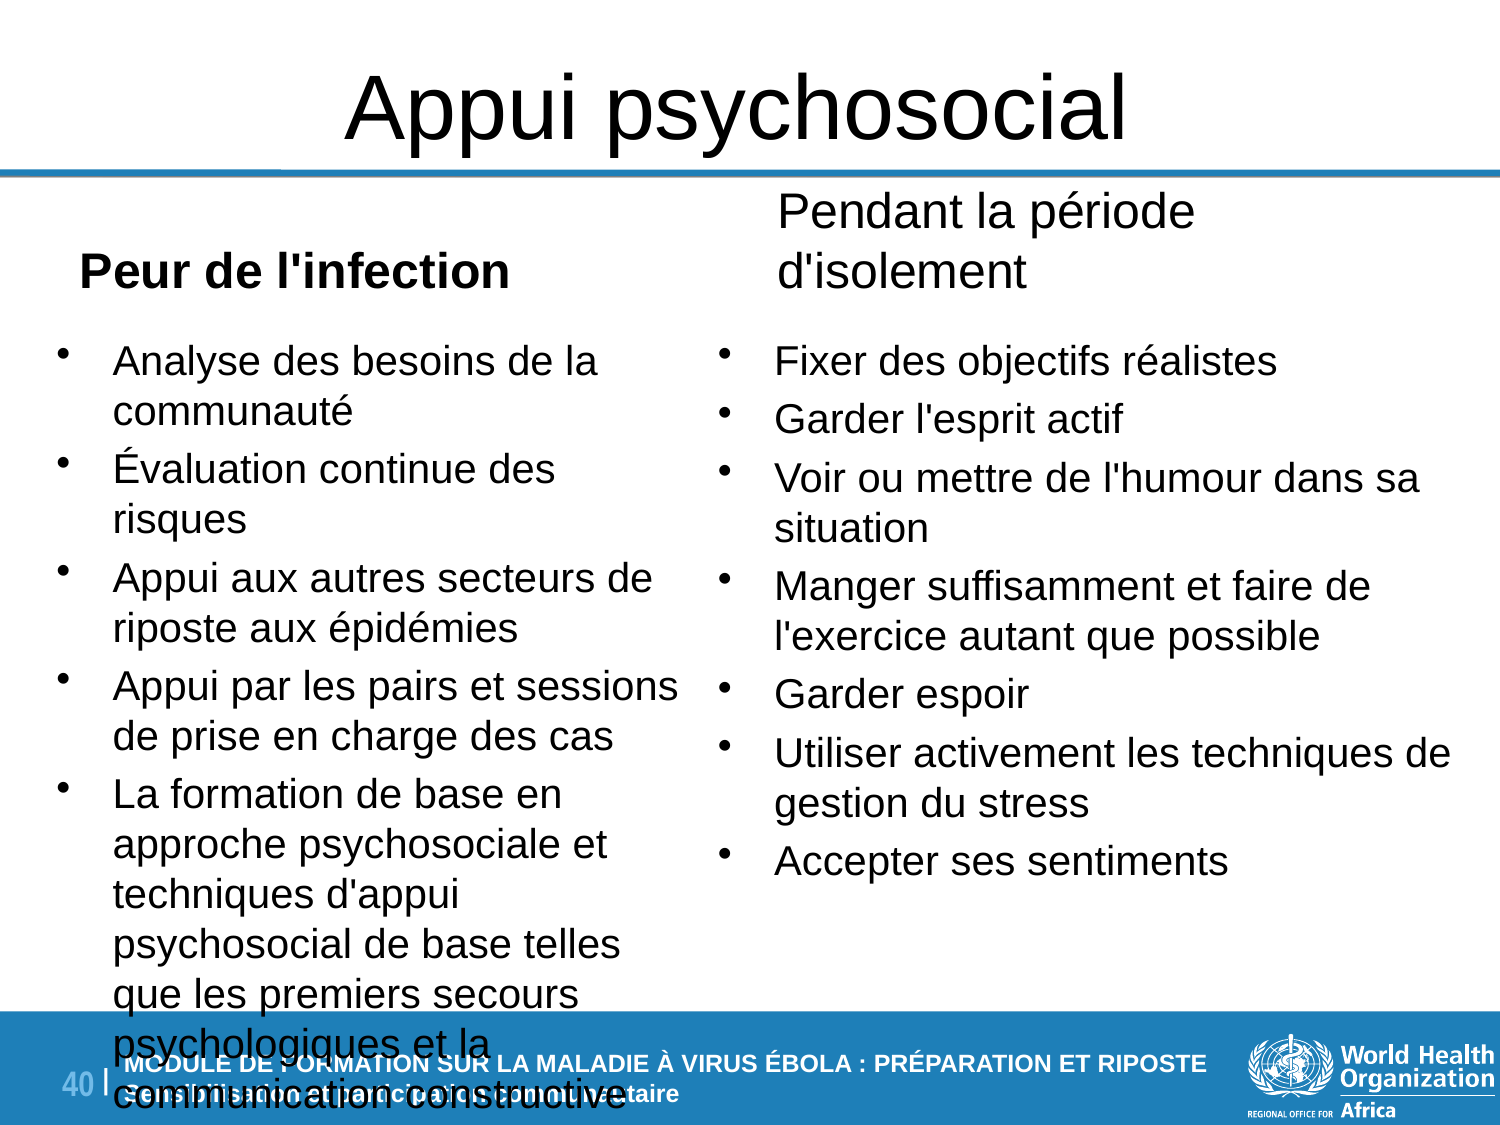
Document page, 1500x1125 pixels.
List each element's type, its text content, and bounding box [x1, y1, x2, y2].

list Peur de l'infection [64, 231, 728, 307]
list Pendant la période d'isolement [761, 231, 1425, 307]
list Analyse des besoins de la communauté Évaluation continue des risques Appui aux autres secteurs de riposte aux épidémies Appui par les pairs et sessions de prise en charge des cas La formation de base en approche psychosociale et techniques d'appui psychosocial de base telles que les premiers secours psychologiques et la communication constructive [41, 326, 702, 975]
title Appui psychosocial [75, 45, 1425, 161]
list Fixer des objectifs réalistes Garder l'esprit actif Voir ou mettre de l'humour dans sa situation Manger suffisamment et faire de l'exercice autant que possible Garder espoir Utiliser activement les techniques de gestion du stress Accepter ses sentiments [702, 326, 1471, 1012]
